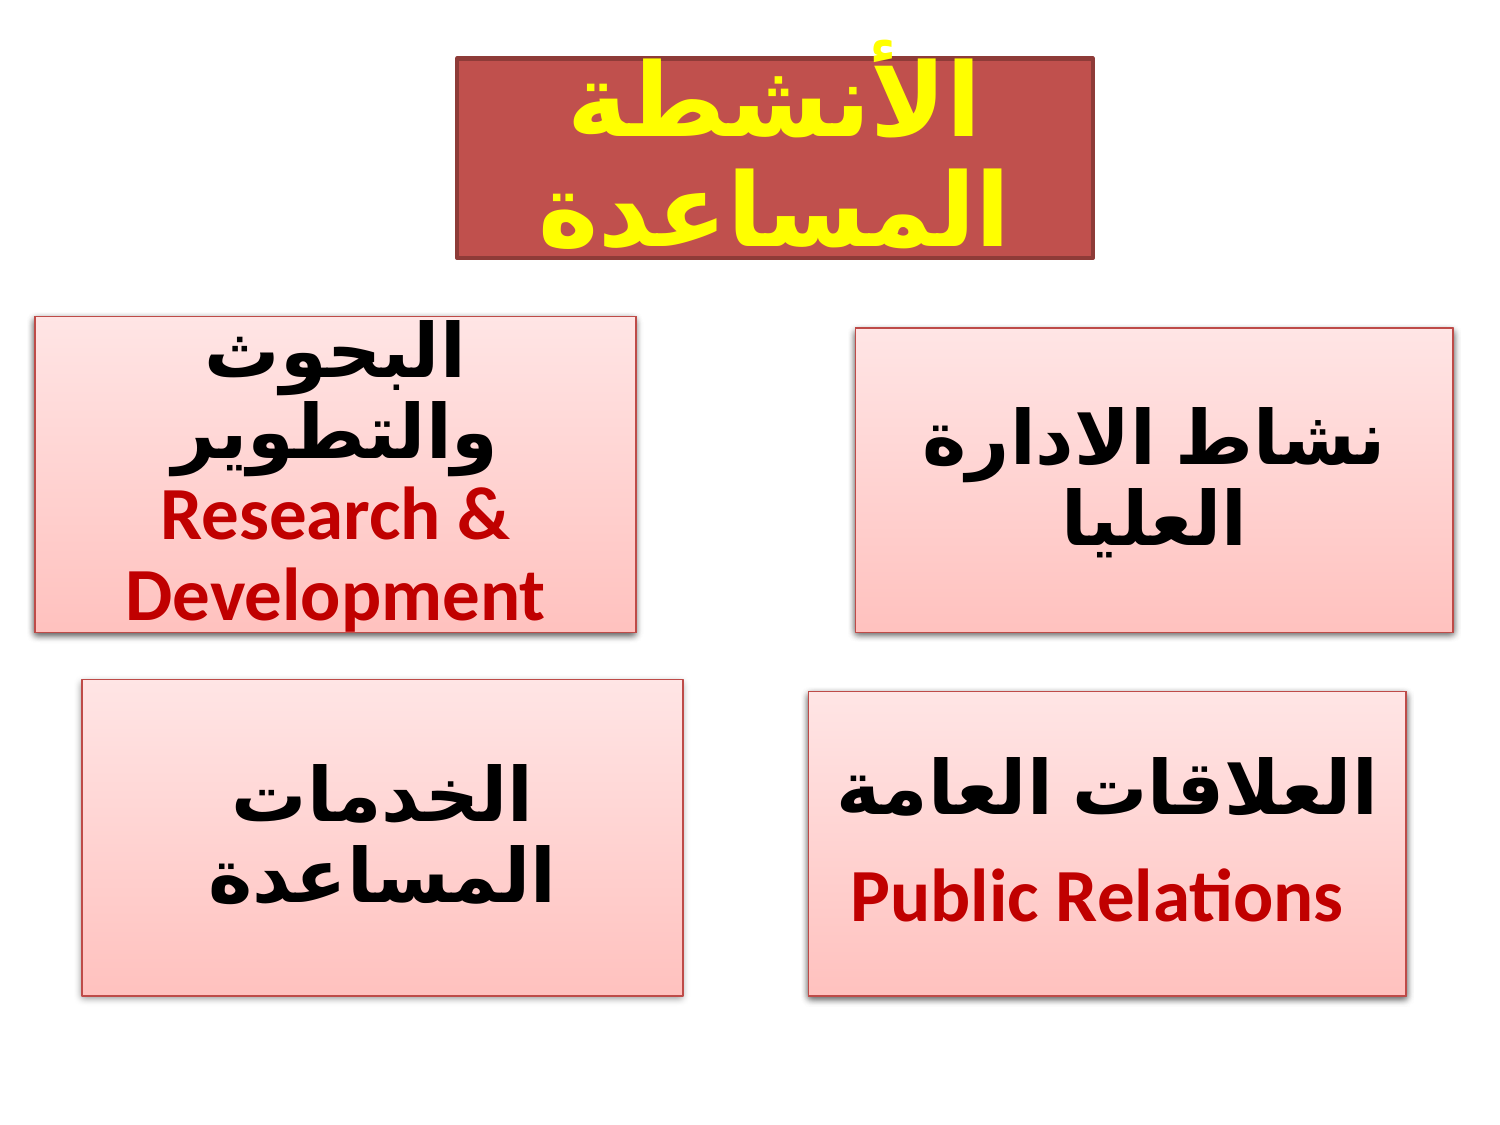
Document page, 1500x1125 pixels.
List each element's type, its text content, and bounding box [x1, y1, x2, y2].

text_box الخدمات المساعدة [81, 679, 684, 997]
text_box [34, 316, 637, 633]
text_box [456, 58, 1094, 258]
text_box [808, 691, 1407, 997]
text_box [855, 327, 1454, 633]
